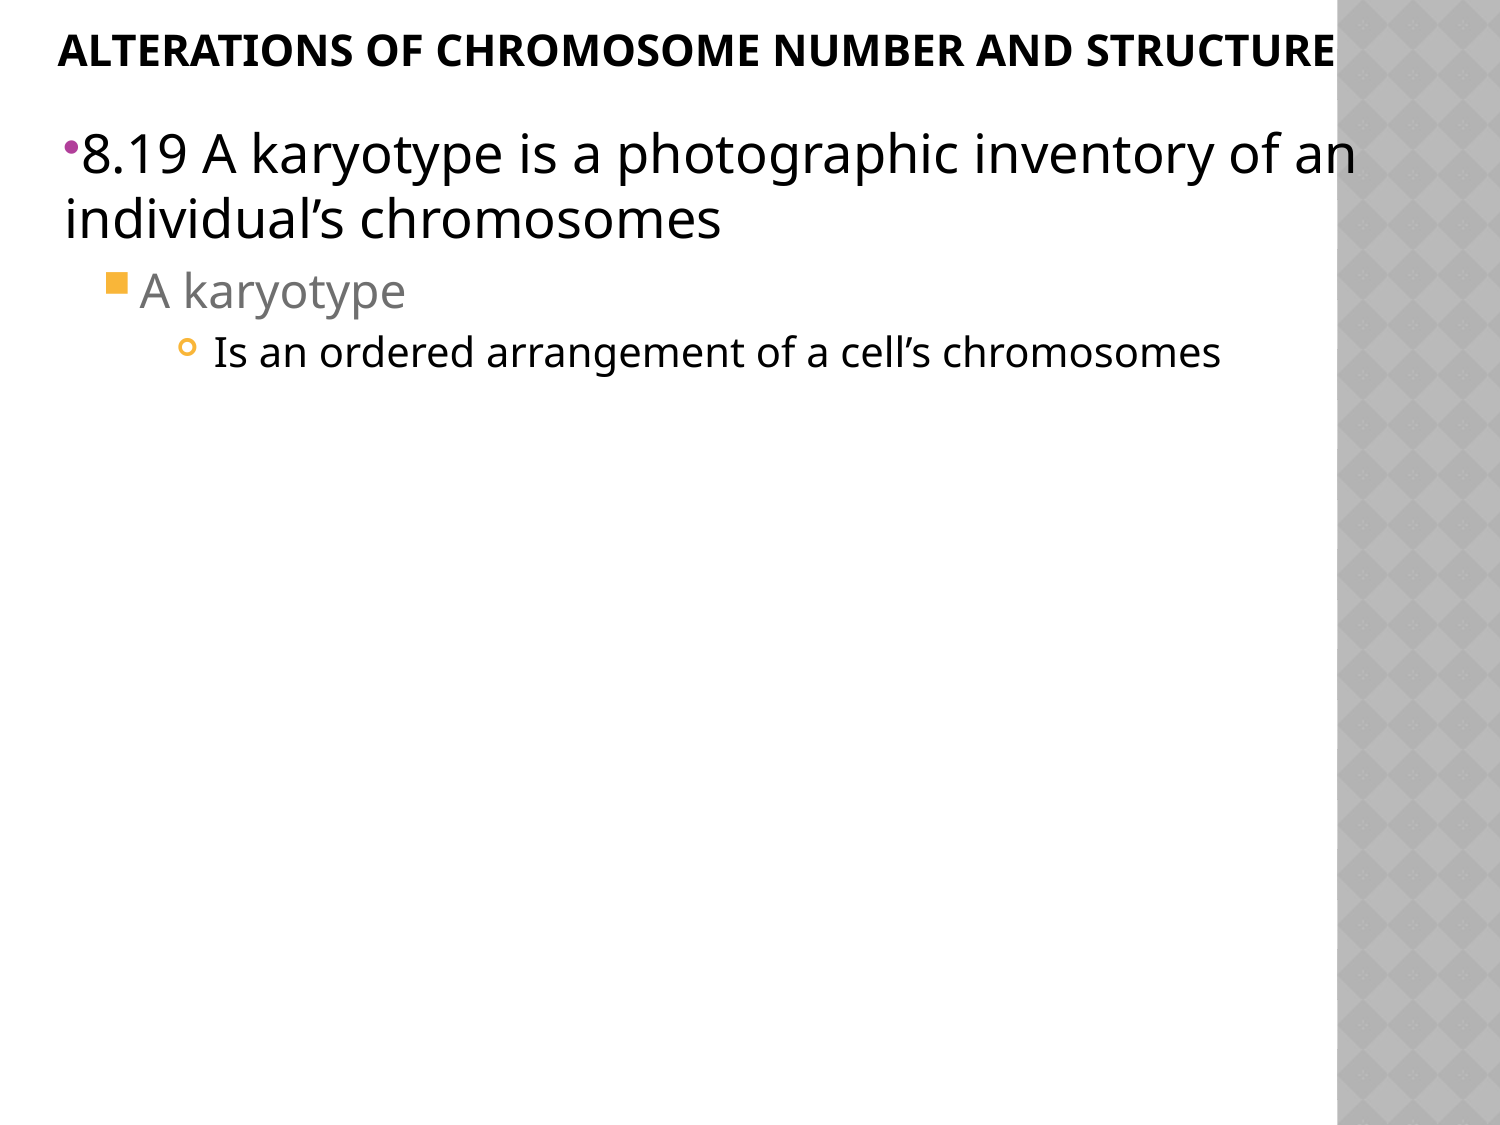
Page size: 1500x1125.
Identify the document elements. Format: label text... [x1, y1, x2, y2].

title ALTERATIONS OF CHROMOSOME NUMBER AND STRUCTURE [50, 12, 1450, 75]
list 8.19 A karyotype is a photographic inventory of an individual’s chromosomes A karyotype Is an ordered arrangement of a cell’s chromosomes [50, 112, 1450, 594]
